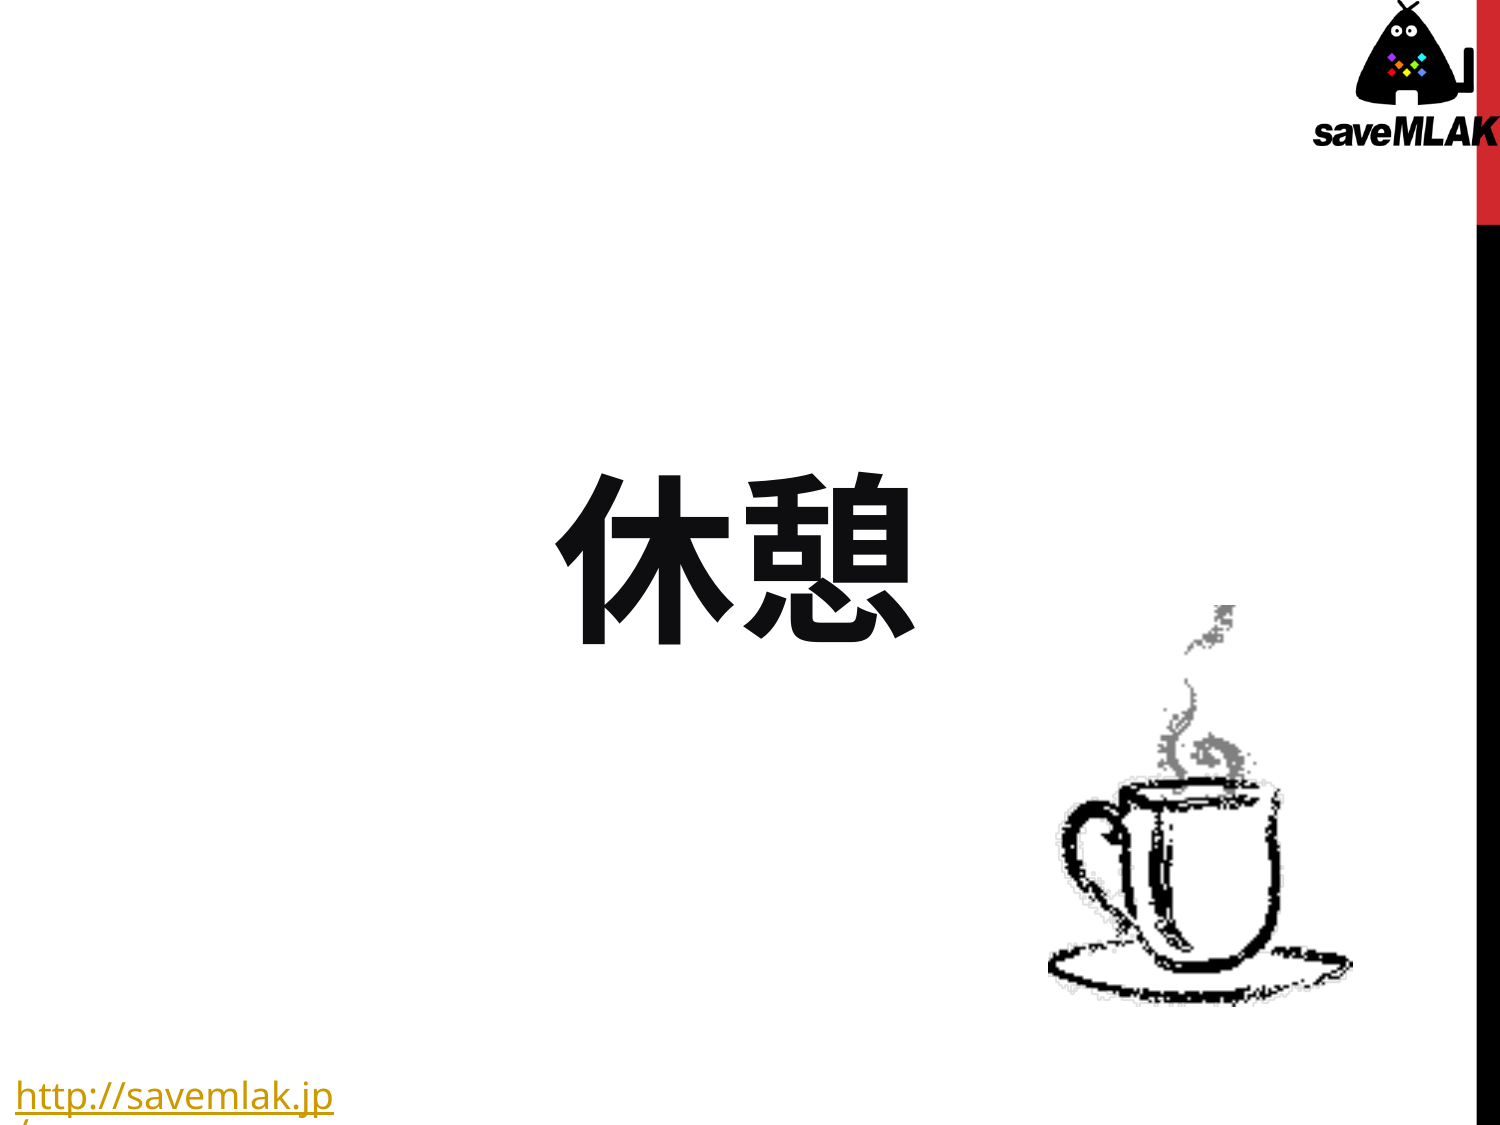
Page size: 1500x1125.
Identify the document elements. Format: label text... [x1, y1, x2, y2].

picture [1313, 0, 1500, 146]
picture [1048, 604, 1353, 1007]
text_box 休憩 [34, 349, 1440, 761]
text_box http://savemlak.jp/ [0, 1064, 352, 1125]
